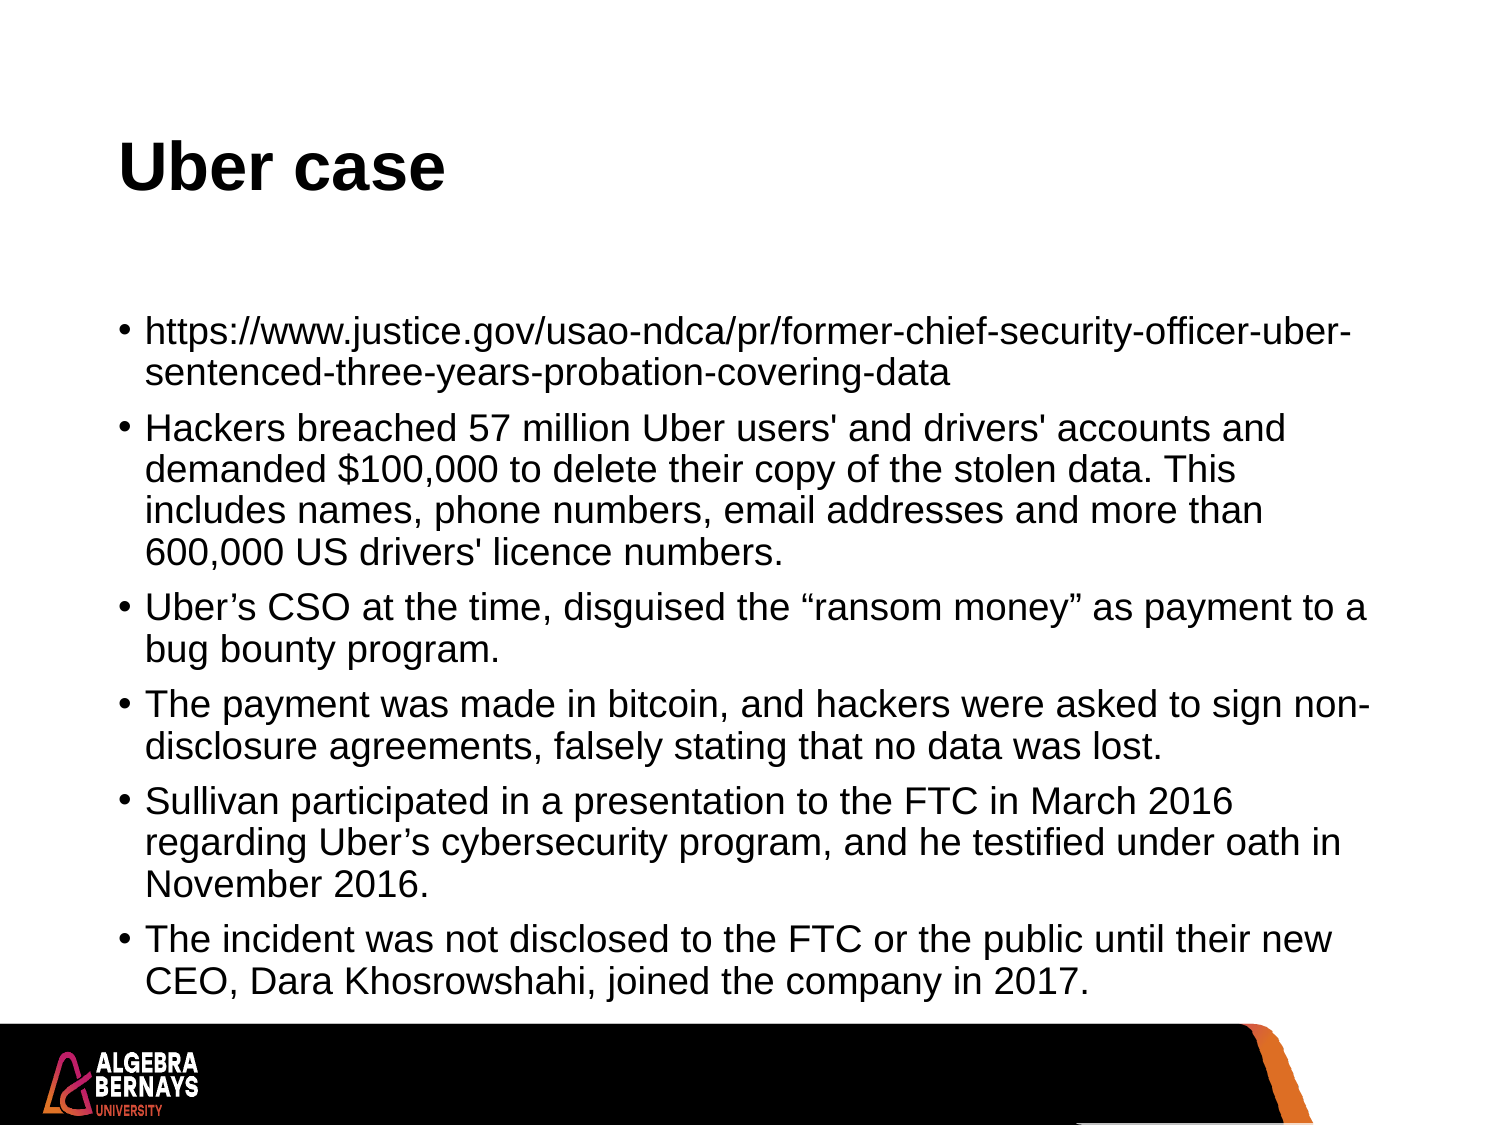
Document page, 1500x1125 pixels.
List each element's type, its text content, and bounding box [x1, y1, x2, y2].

picture [0, 1023, 1468, 1125]
title Uber case [103, 59, 1397, 243]
list https://www.justice.gov/usao-ndca/pr/former-chief-security-officer-uber-sentenced-three-years-probation-covering-data Hackers breached 57 million Uber users' and drivers' accounts and demanded $100,000 to delete their copy of the stolen data. This includes names, phone numbers, email addresses and more than 600,000 US drivers' licence numbers. Uber’s CSO at the time, disguised the “ransom money” as payment to a bug bounty program. The payment was made in bitcoin, and hackers were asked to sign non-disclosure agreements, falsely stating that no data was lost. Sullivan participated in a presentation to the FTC in March 2016 regarding Uber’s cybersecurity program, and he testified under oath in November 2016. The incident was not disclosed to the FTC or the public until their new CEO, Dara Khosrowshahi, joined the company in 2017. [103, 243, 1397, 1014]
